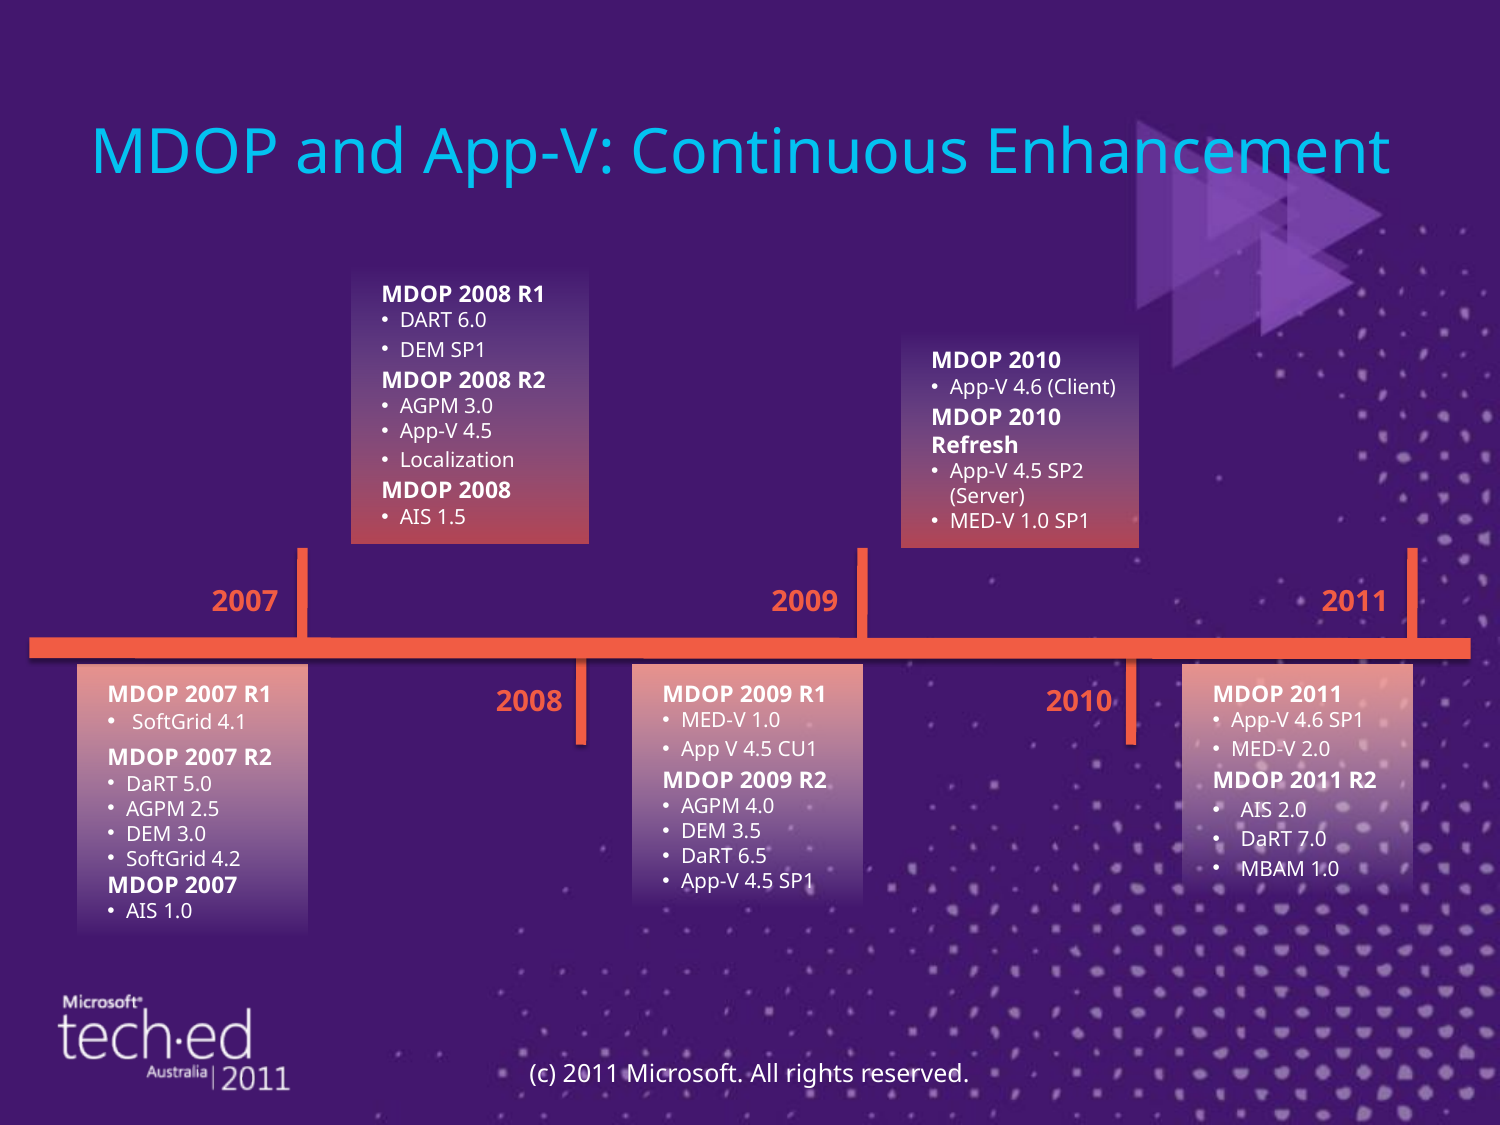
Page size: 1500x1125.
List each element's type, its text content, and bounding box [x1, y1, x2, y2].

text_box MDOP 2009 R1 MED-V 1.0 App V 4.5 CU1 MDOP 2009 R2 AGPM 4.0 DEM 3.5 DaRT 6.5 App-V 4.5 SP1 [630, 662, 865, 910]
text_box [1001, 657, 1158, 745]
text_box MDOP 2010 App-V 4.6 (Client) MDOP 2010 Refresh App-V 4.5 SP2 (Server) MED-V 1.0 SP1 [899, 329, 1141, 550]
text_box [187, 547, 303, 646]
text_box MDOP 2007 R1 SoftGrid 4.1 MDOP 2007 R2 DaRT 5.0 AGPM 2.5 DEM 3.0 SoftGrid 4.2 MDOP 2007 AIS 1.0 [75, 667, 310, 940]
title MDOP and App-V: Continuous Enhancement [75, 54, 1425, 243]
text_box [747, 547, 863, 646]
footer (c) 2011 Microsoft. All rights reserved. [512, 1042, 988, 1103]
picture [0, 0, 1500, 1125]
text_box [1297, 547, 1413, 646]
text_box MDOP 2011 App-V 4.6 SP1 MED-V 2.0 MDOP 2011 R2 AIS 2.0 DaRT 7.0 MBAM 1.0 [1180, 662, 1415, 897]
text_box MDOP 2008 R1 DART 6.0 DEM SP1 MDOP 2008 R2 AGPM 3.0 App-V 4.5 Localization MDOP 2008 AIS 1.5 [349, 262, 591, 546]
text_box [451, 657, 608, 745]
